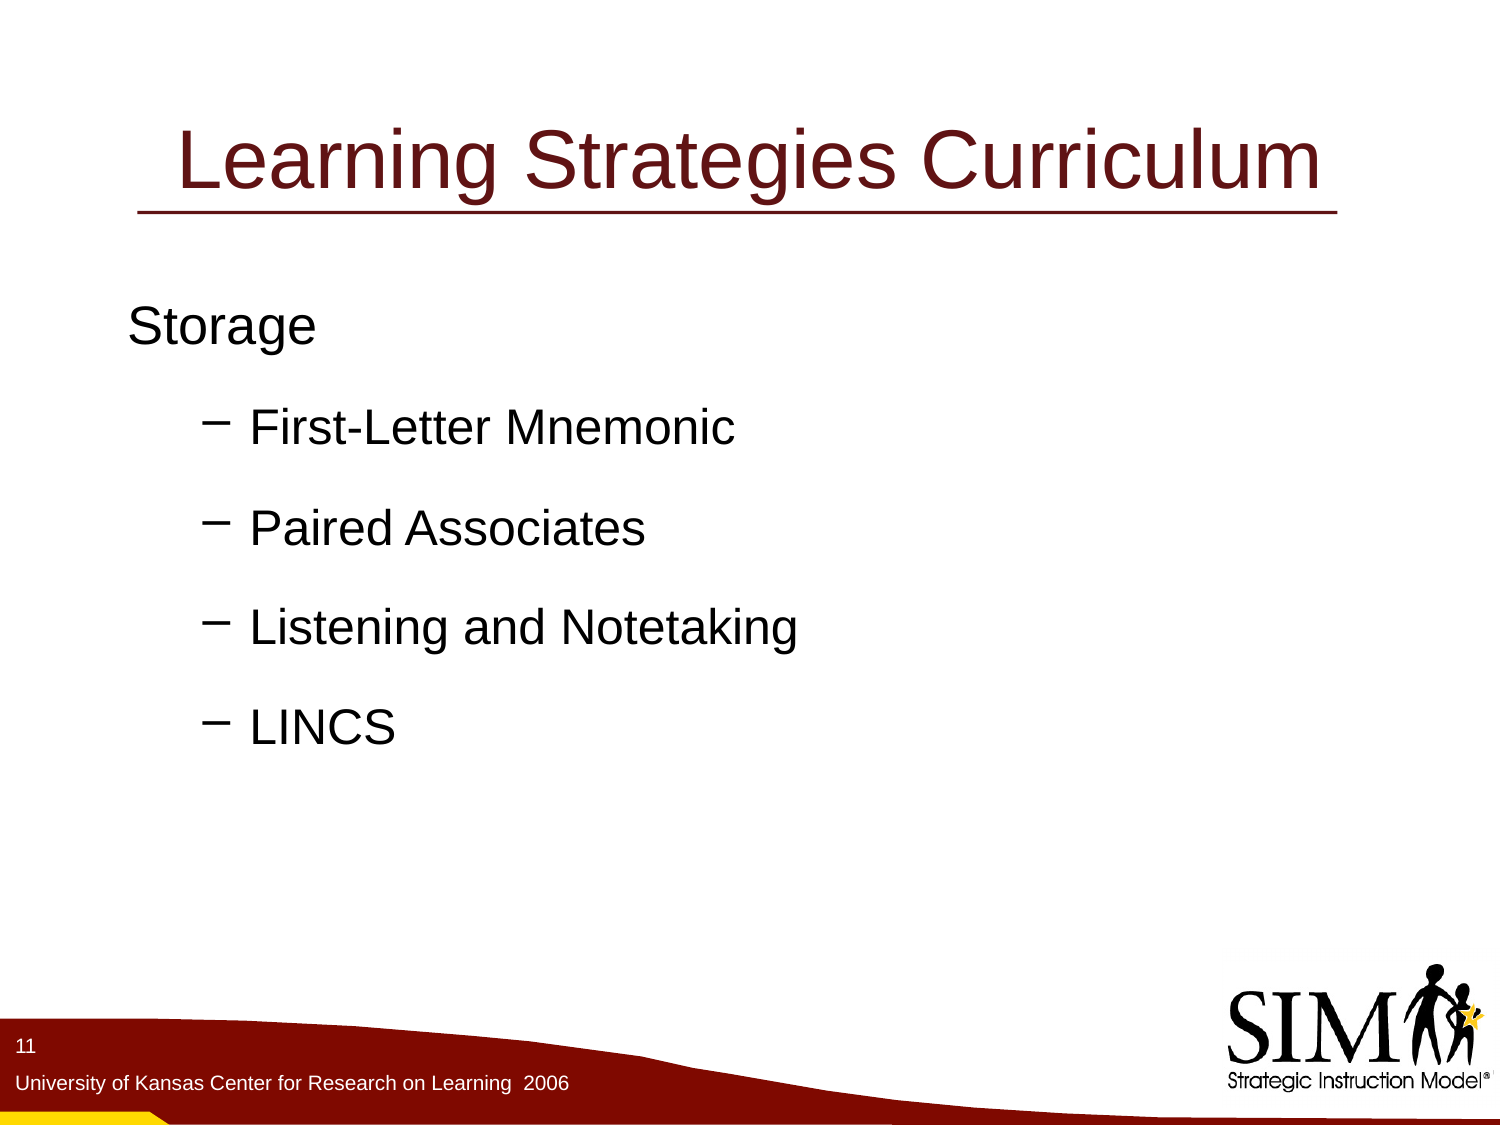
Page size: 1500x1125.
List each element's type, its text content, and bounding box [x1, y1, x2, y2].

slide_number 11 [0, 1024, 313, 1062]
title Learning Strategies Curriculum [112, 74, 1388, 213]
footer University of Kansas Center for Research on Learning 2006 [0, 1062, 626, 1101]
list Storage First-Letter Mnemonic Paired Associates Listening and Notetaking LINCS [112, 249, 1388, 901]
picture [1222, 948, 1500, 1108]
